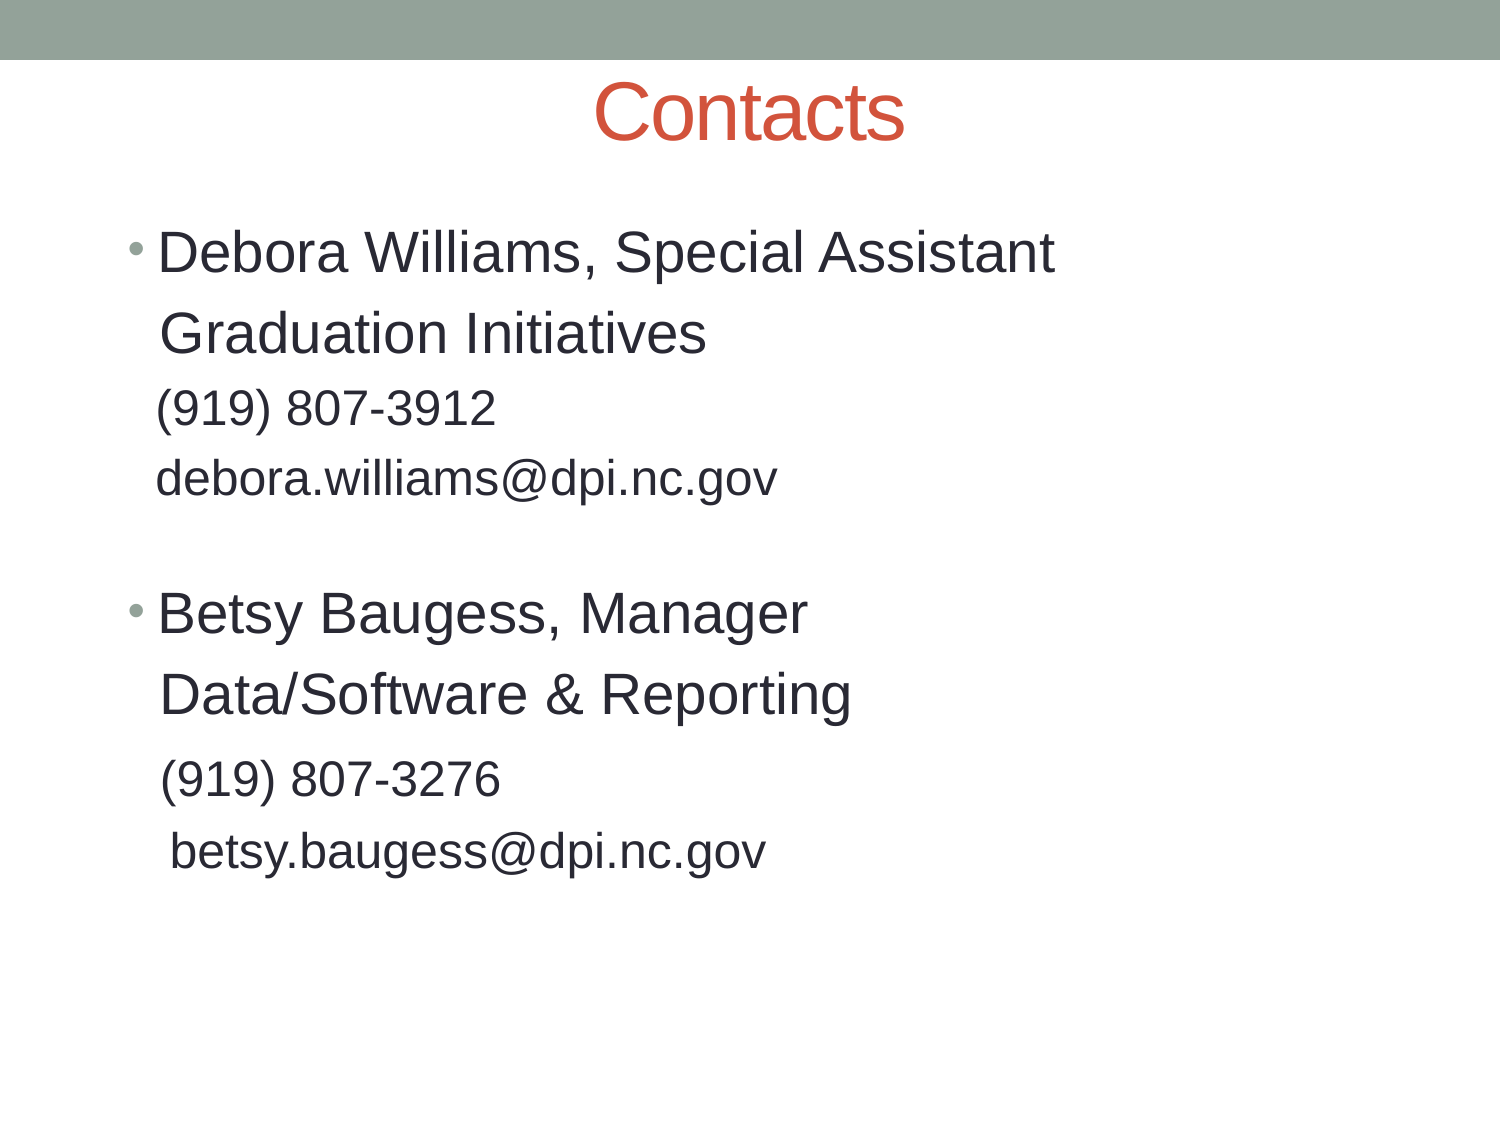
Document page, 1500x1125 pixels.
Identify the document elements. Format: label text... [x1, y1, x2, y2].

title Contacts [112, 33, 1388, 182]
list Debora Williams, Special Assistant Graduation Initiatives (919) 807-3912 debora.williams@dpi.nc.gov Betsy Baugess, Manager Data/Software & Reporting (919) 807-3276 betsy.baugess@dpi.nc.gov [112, 206, 1475, 1000]
